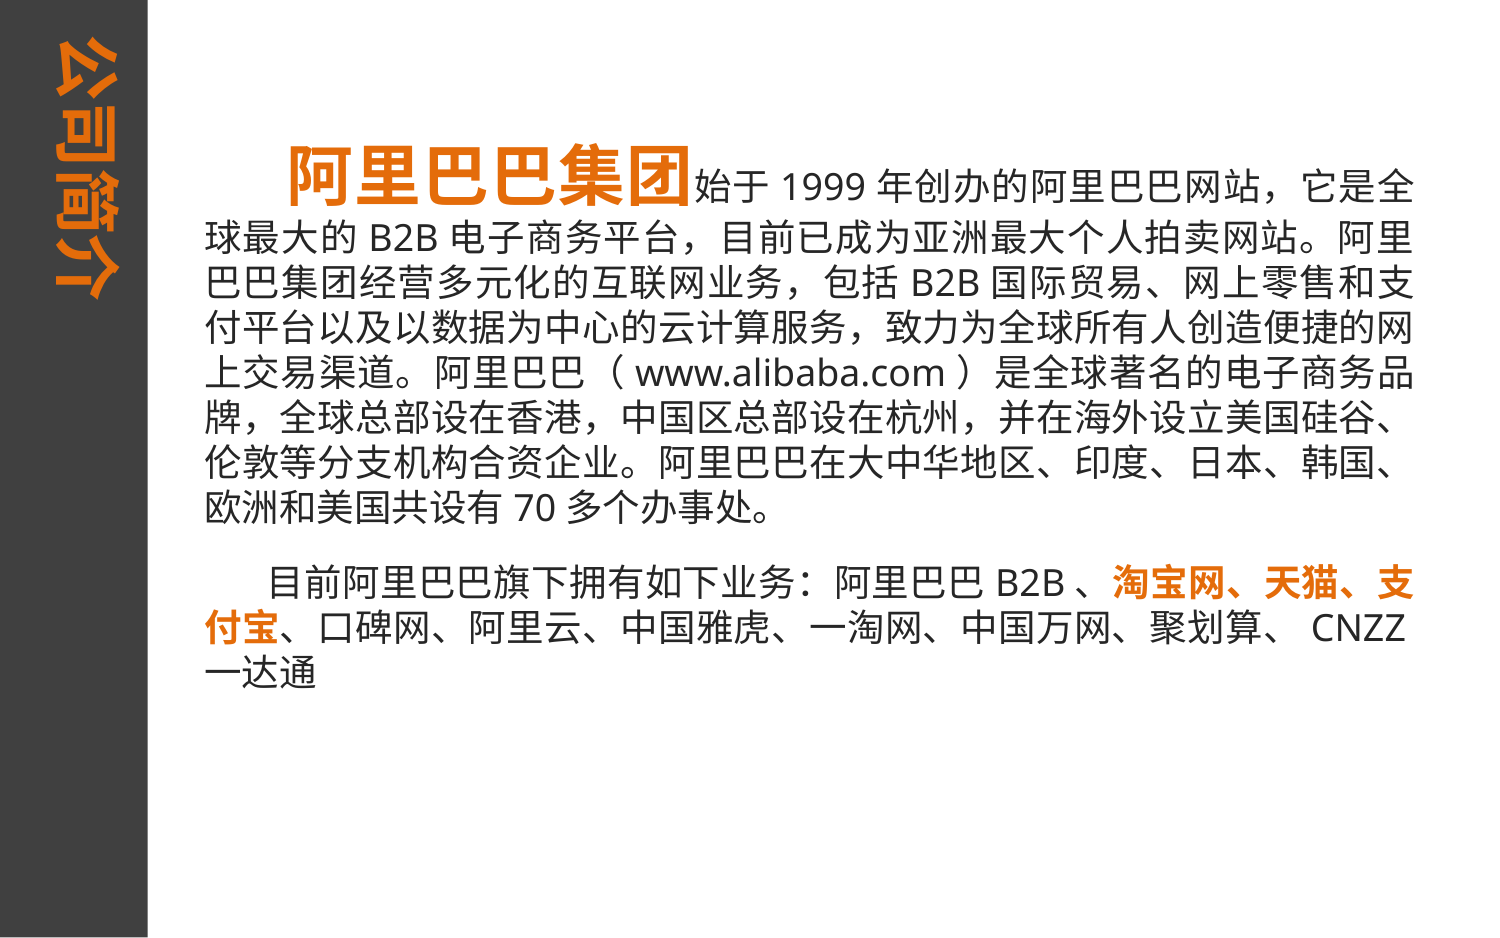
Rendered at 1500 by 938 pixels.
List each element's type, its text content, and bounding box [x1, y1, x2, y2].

text_box 公司简介 [25, 19, 137, 363]
text_box 目前阿里巴巴旗下拥有如下业务：阿里巴巴B2B、淘宝网、天猫、支付宝、口碑网、阿里云、中国雅虎、一淘网、中国万网、聚划算、CNZZ一达通 [189, 551, 1430, 702]
text_box 阿里巴巴集团始于1999年创办的阿里巴巴网站，它是全球最大的B2B电子商务平台，目前已成为亚洲最大个人拍卖网站。阿里巴巴集团经营多元化的互联网业务，包括B2B国际贸易、网上零售和支付平台以及以数据为中心的云计算服务，致力为全球所有人创造便捷的网上交易渠道。阿里巴巴（www.alibaba.com）是全球著名的电子商务品牌，全球总部设在香港，中国区总部设在杭州，并在海外设立美国硅谷、伦敦等分支机构合资企业。阿里巴巴在大中华地区、印度、日本、韩国、欧洲和美国共设有70多个办事处。 [189, 126, 1430, 536]
